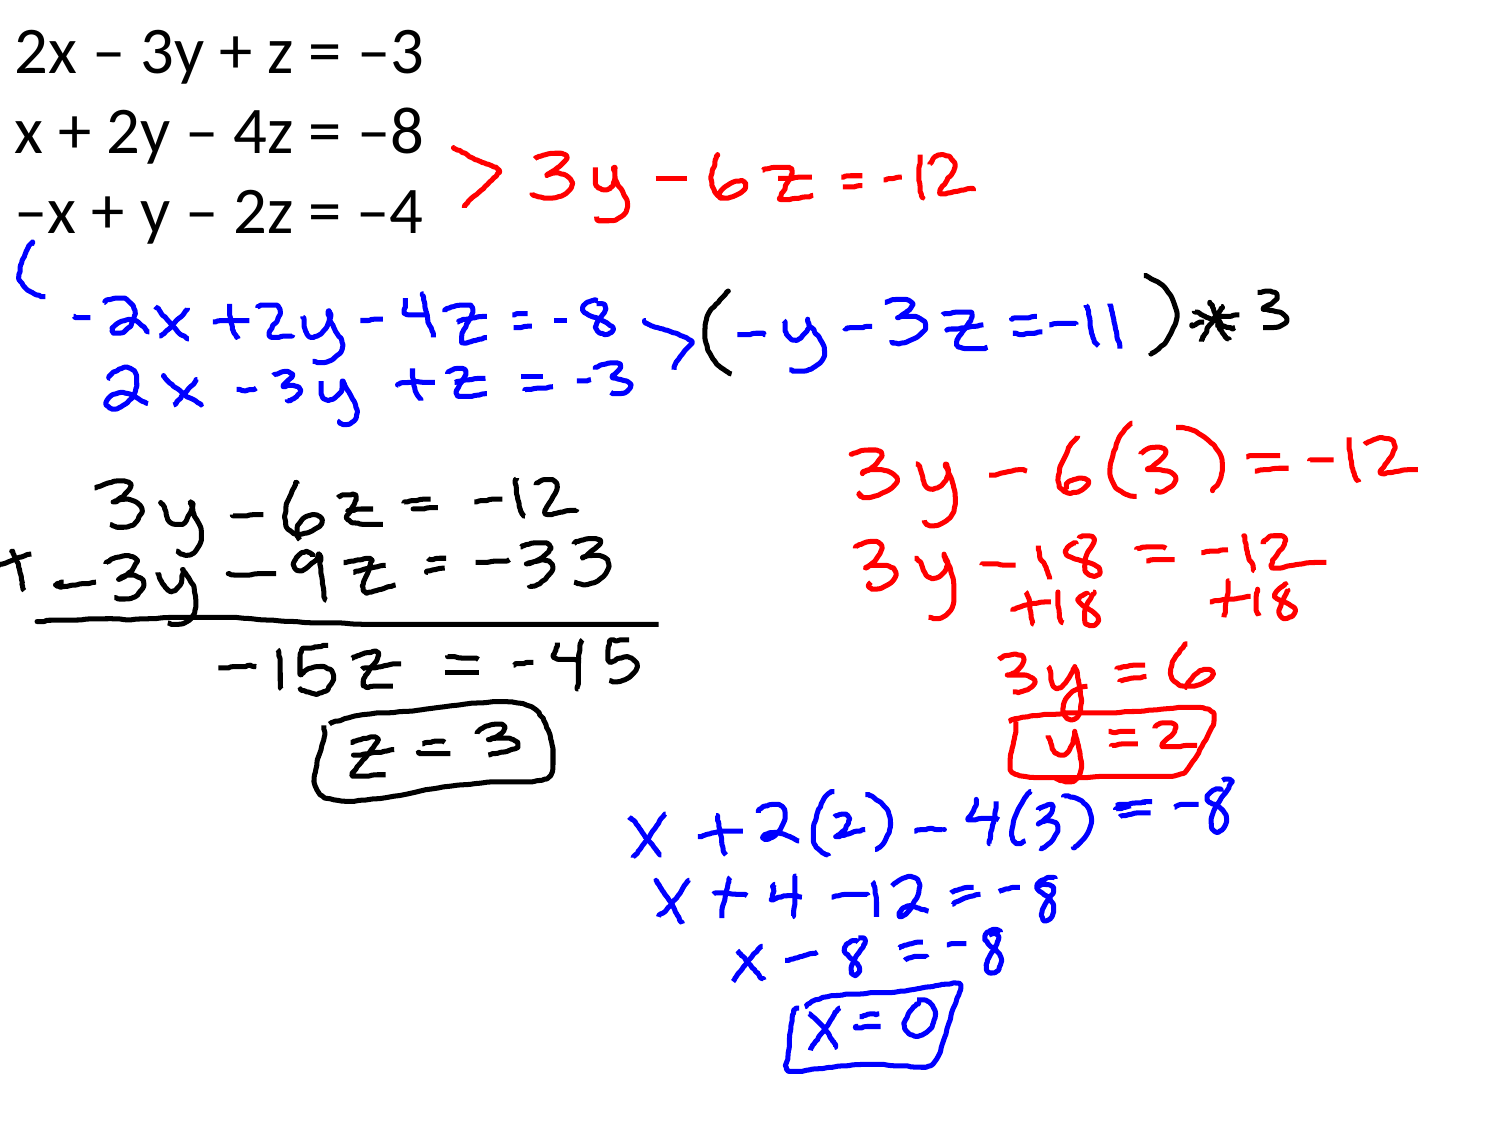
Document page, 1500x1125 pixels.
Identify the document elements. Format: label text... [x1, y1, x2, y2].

text_box [573, 537, 610, 586]
text_box [1226, 580, 1230, 598]
text_box [337, 493, 357, 509]
text_box [915, 463, 957, 527]
text_box [10, 550, 16, 558]
text_box [535, 478, 578, 516]
text_box [272, 370, 302, 402]
text_box [157, 568, 197, 616]
text_box [361, 663, 402, 670]
text_box [425, 567, 445, 574]
text_box [1012, 601, 1051, 612]
text_box [1176, 426, 1224, 492]
text_box [162, 374, 184, 394]
text_box [778, 176, 812, 180]
text_box [1109, 303, 1121, 349]
text_box [0, 553, 32, 566]
text_box [276, 649, 283, 690]
text_box [227, 572, 277, 576]
text_box [320, 380, 359, 426]
text_box [94, 480, 144, 529]
text_box [576, 378, 592, 382]
text_box [1255, 588, 1260, 617]
text_box [1064, 535, 1101, 578]
text_box [762, 166, 793, 178]
text_box [343, 557, 373, 570]
text_box [955, 329, 988, 350]
text_box [1217, 326, 1231, 341]
text_box [1047, 665, 1088, 712]
text_box [1140, 446, 1177, 493]
text_box [1143, 274, 1178, 355]
text_box [292, 550, 327, 602]
text_box [1246, 454, 1281, 458]
text_box [1146, 558, 1175, 562]
text_box [427, 557, 447, 561]
text_box [1348, 437, 1360, 483]
text_box 2x – 3y + z = –3 x + 2y – 4z = –8 –x + y – 2z = –4 [0, 0, 1125, 255]
text_box [455, 382, 487, 398]
text_box [313, 700, 554, 803]
text_box [159, 501, 203, 557]
text_box [607, 639, 639, 683]
text_box [520, 542, 554, 588]
text_box [918, 154, 924, 199]
text_box [361, 570, 396, 594]
text_box [1169, 643, 1215, 689]
text_box [1057, 435, 1090, 495]
text_box [512, 312, 528, 316]
text_box [1037, 545, 1051, 580]
text_box [594, 362, 632, 395]
text_box [283, 481, 324, 541]
text_box [946, 324, 984, 332]
text_box [514, 478, 525, 517]
text_box [531, 152, 574, 199]
text_box [444, 304, 474, 321]
text_box [989, 468, 1028, 476]
text_box [1215, 324, 1236, 330]
text_box [446, 367, 467, 380]
text_box [841, 174, 863, 178]
text_box [457, 315, 487, 323]
text_box [1008, 706, 1215, 777]
text_box [1254, 467, 1289, 472]
text_box [1029, 608, 1035, 625]
text_box [513, 325, 532, 329]
text_box [212, 319, 230, 323]
text_box [362, 669, 393, 689]
text_box [1242, 535, 1256, 572]
text_box [257, 304, 294, 339]
text_box [185, 394, 203, 406]
text_box [105, 554, 145, 600]
text_box [643, 319, 694, 370]
text_box [352, 650, 380, 667]
text_box [1201, 549, 1229, 554]
text_box [1135, 546, 1167, 550]
text_box [36, 616, 659, 626]
text_box [403, 498, 431, 504]
text_box [998, 653, 1036, 694]
text_box [299, 644, 335, 696]
text_box [524, 385, 554, 391]
text_box [173, 378, 198, 406]
text_box [843, 325, 873, 330]
text_box [581, 298, 615, 336]
text_box [353, 564, 386, 574]
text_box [628, 778, 1233, 1072]
text_box [513, 661, 534, 666]
text_box [360, 318, 383, 322]
text_box [454, 377, 486, 384]
text_box [942, 311, 973, 327]
text_box [218, 664, 257, 669]
text_box [173, 325, 189, 340]
text_box [1218, 314, 1240, 318]
text_box [1200, 321, 1214, 342]
text_box [783, 318, 826, 372]
text_box [228, 303, 239, 340]
text_box [104, 297, 150, 334]
text_box [710, 153, 747, 199]
text_box [1012, 331, 1043, 336]
text_box [17, 241, 46, 298]
text_box [929, 153, 975, 195]
text_box [54, 581, 97, 588]
text_box [413, 384, 422, 401]
text_box [73, 315, 91, 319]
text_box [1116, 664, 1146, 670]
text_box [1010, 315, 1037, 320]
text_box [1209, 301, 1216, 315]
text_box [1119, 675, 1147, 682]
text_box [1363, 436, 1418, 475]
text_box [552, 642, 577, 662]
text_box [854, 540, 897, 590]
text_box [345, 511, 383, 526]
text_box [1273, 582, 1297, 620]
text_box [460, 320, 487, 344]
text_box [737, 332, 766, 336]
text_box [1262, 534, 1327, 569]
text_box [302, 310, 344, 364]
text_box [421, 293, 435, 338]
text_box [883, 176, 902, 181]
text_box [850, 449, 899, 499]
text_box [1193, 310, 1219, 322]
text_box [159, 307, 189, 337]
text_box [347, 508, 374, 512]
text_box [704, 290, 732, 375]
text_box [914, 553, 955, 620]
text_box [105, 366, 149, 410]
text_box [411, 368, 416, 381]
text_box [1109, 422, 1137, 498]
text_box [1209, 595, 1251, 603]
text_box [1025, 591, 1031, 603]
text_box [884, 298, 927, 345]
text_box [1077, 591, 1100, 627]
text_box [475, 558, 510, 564]
text_box [1049, 322, 1077, 326]
text_box [1223, 600, 1228, 618]
text_box [576, 639, 584, 690]
text_box [396, 380, 435, 386]
text_box [842, 184, 863, 188]
text_box [1057, 591, 1064, 624]
text_box [1213, 305, 1224, 319]
text_box [446, 655, 479, 661]
text_box [474, 498, 503, 503]
text_box [412, 506, 438, 510]
text_box [594, 166, 629, 222]
text_box [403, 298, 426, 316]
text_box [236, 387, 257, 392]
text_box [154, 305, 172, 324]
text_box [1190, 321, 1205, 327]
text_box [1257, 290, 1288, 329]
text_box [452, 146, 501, 208]
text_box [15, 560, 25, 592]
text_box [1085, 305, 1100, 347]
text_box [778, 180, 814, 201]
text_box [231, 513, 264, 517]
